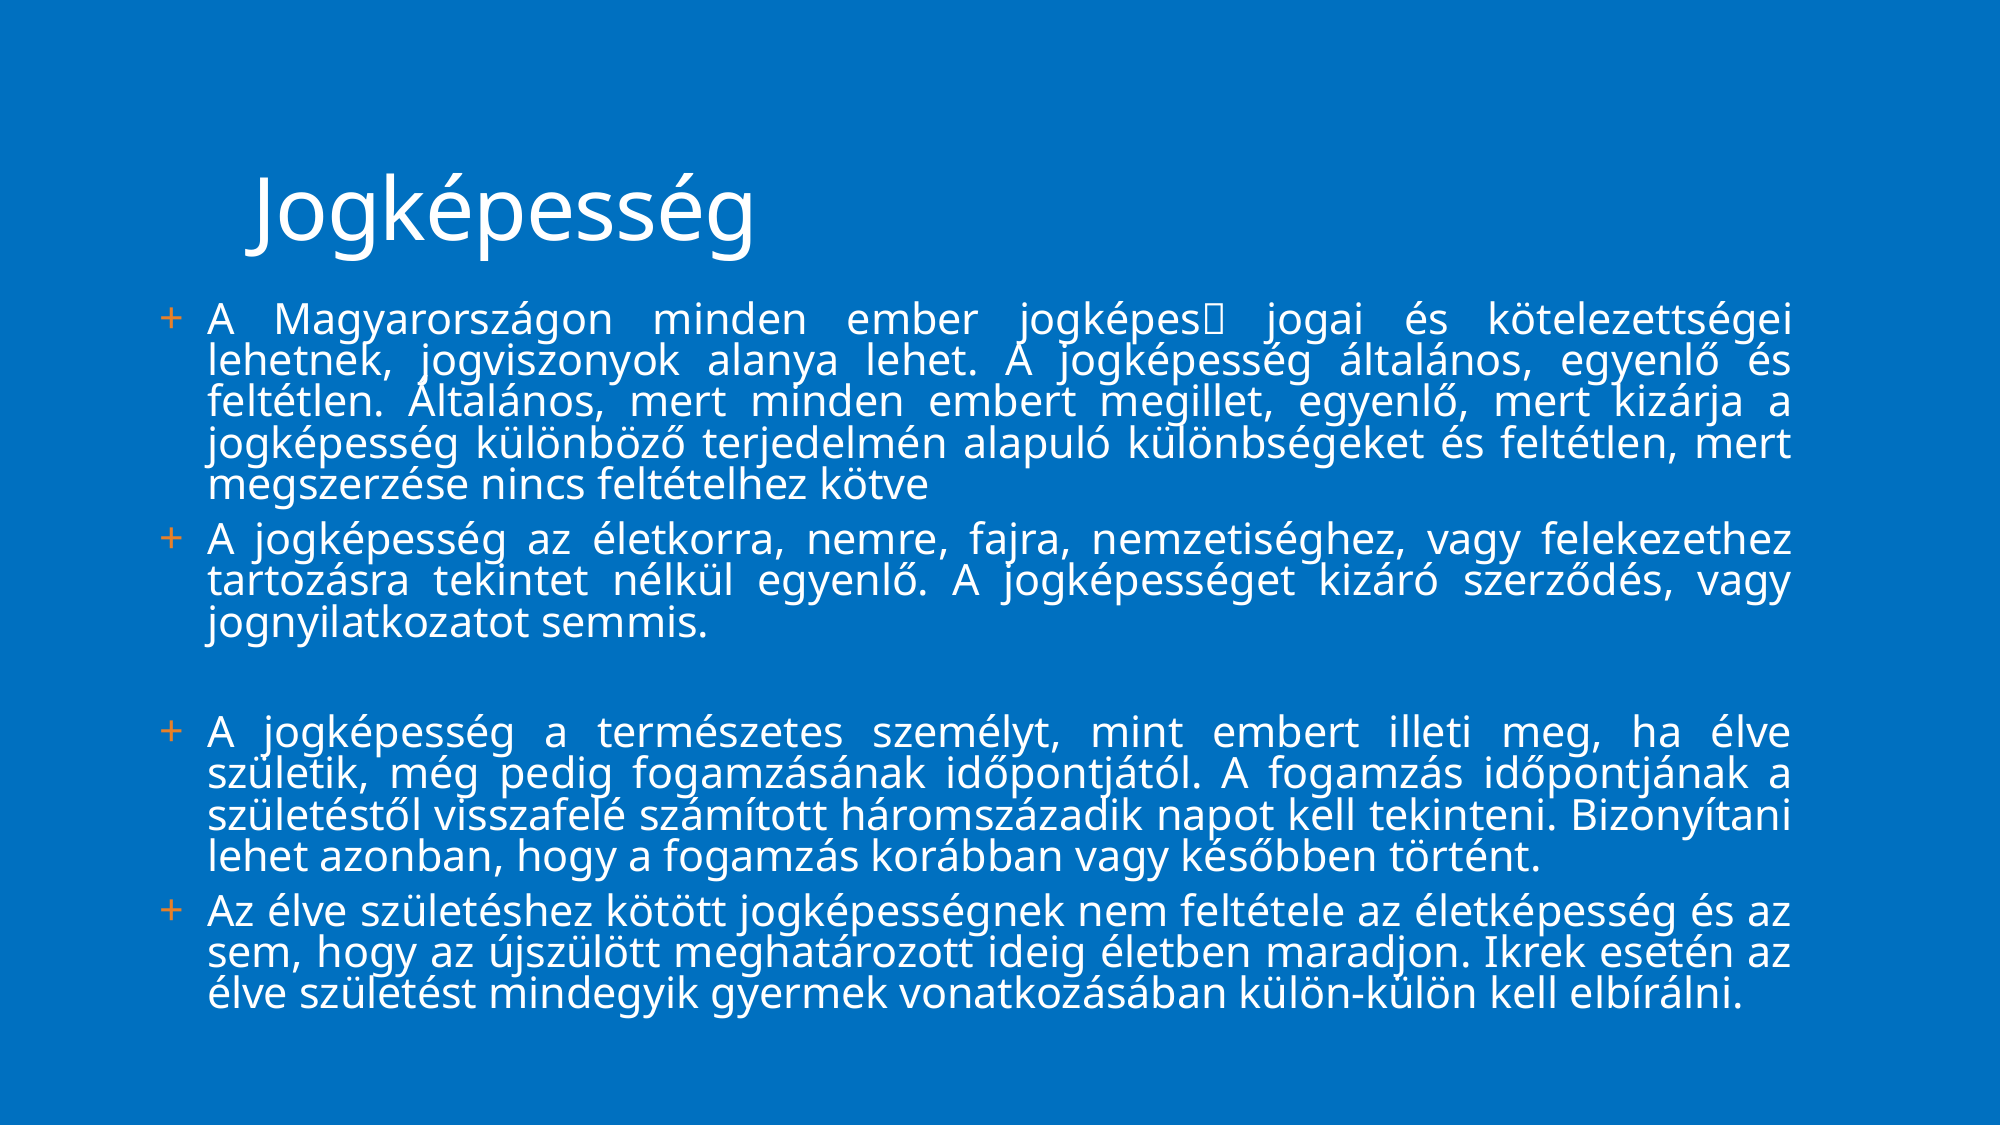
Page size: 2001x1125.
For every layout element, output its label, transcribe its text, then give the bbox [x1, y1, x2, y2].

list A Magyarországon minden ember jogképes jogai és kötelezettségei lehetnek, jogviszonyok alanya lehet. A jogképesség általános, egyenlő és feltétlen. Általános, mert minden embert megillet, egyenlő, mert kizárja a jogképesség különböző terjedelmén alapuló különbségeket és feltétlen, mert megszerzése nincs feltételhez kötve A jogképesség az életkorra, nemre, fajra, nemzetiséghez, vagy felekezethez tartozásra tekintet nélkül egyenlő. A jogképességet kizáró szerződés, vagy jognyilatkozatot semmis. A jogképesség a természetes személyt, mint embert illeti meg, ha élve születik, még pedig fogamzásának időpontjától. A fogamzás időpontjának a születéstől visszafelé számított háromszázadik napot kell tekinteni. Bizonyítani lehet azonban, hogy a fogamzás korábban vagy későbben történt. Az élve születéshez kötött jogképességnek nem feltétele az életképesség és az sem, hogy az újszülött meghatározott ideig életben maradjon. Ikrek esetén az élve születést mindegyik gyermek vonatkozásában külön-külön kell elbírálni. [144, 293, 1809, 1087]
title Jogképesség [237, 152, 1738, 293]
